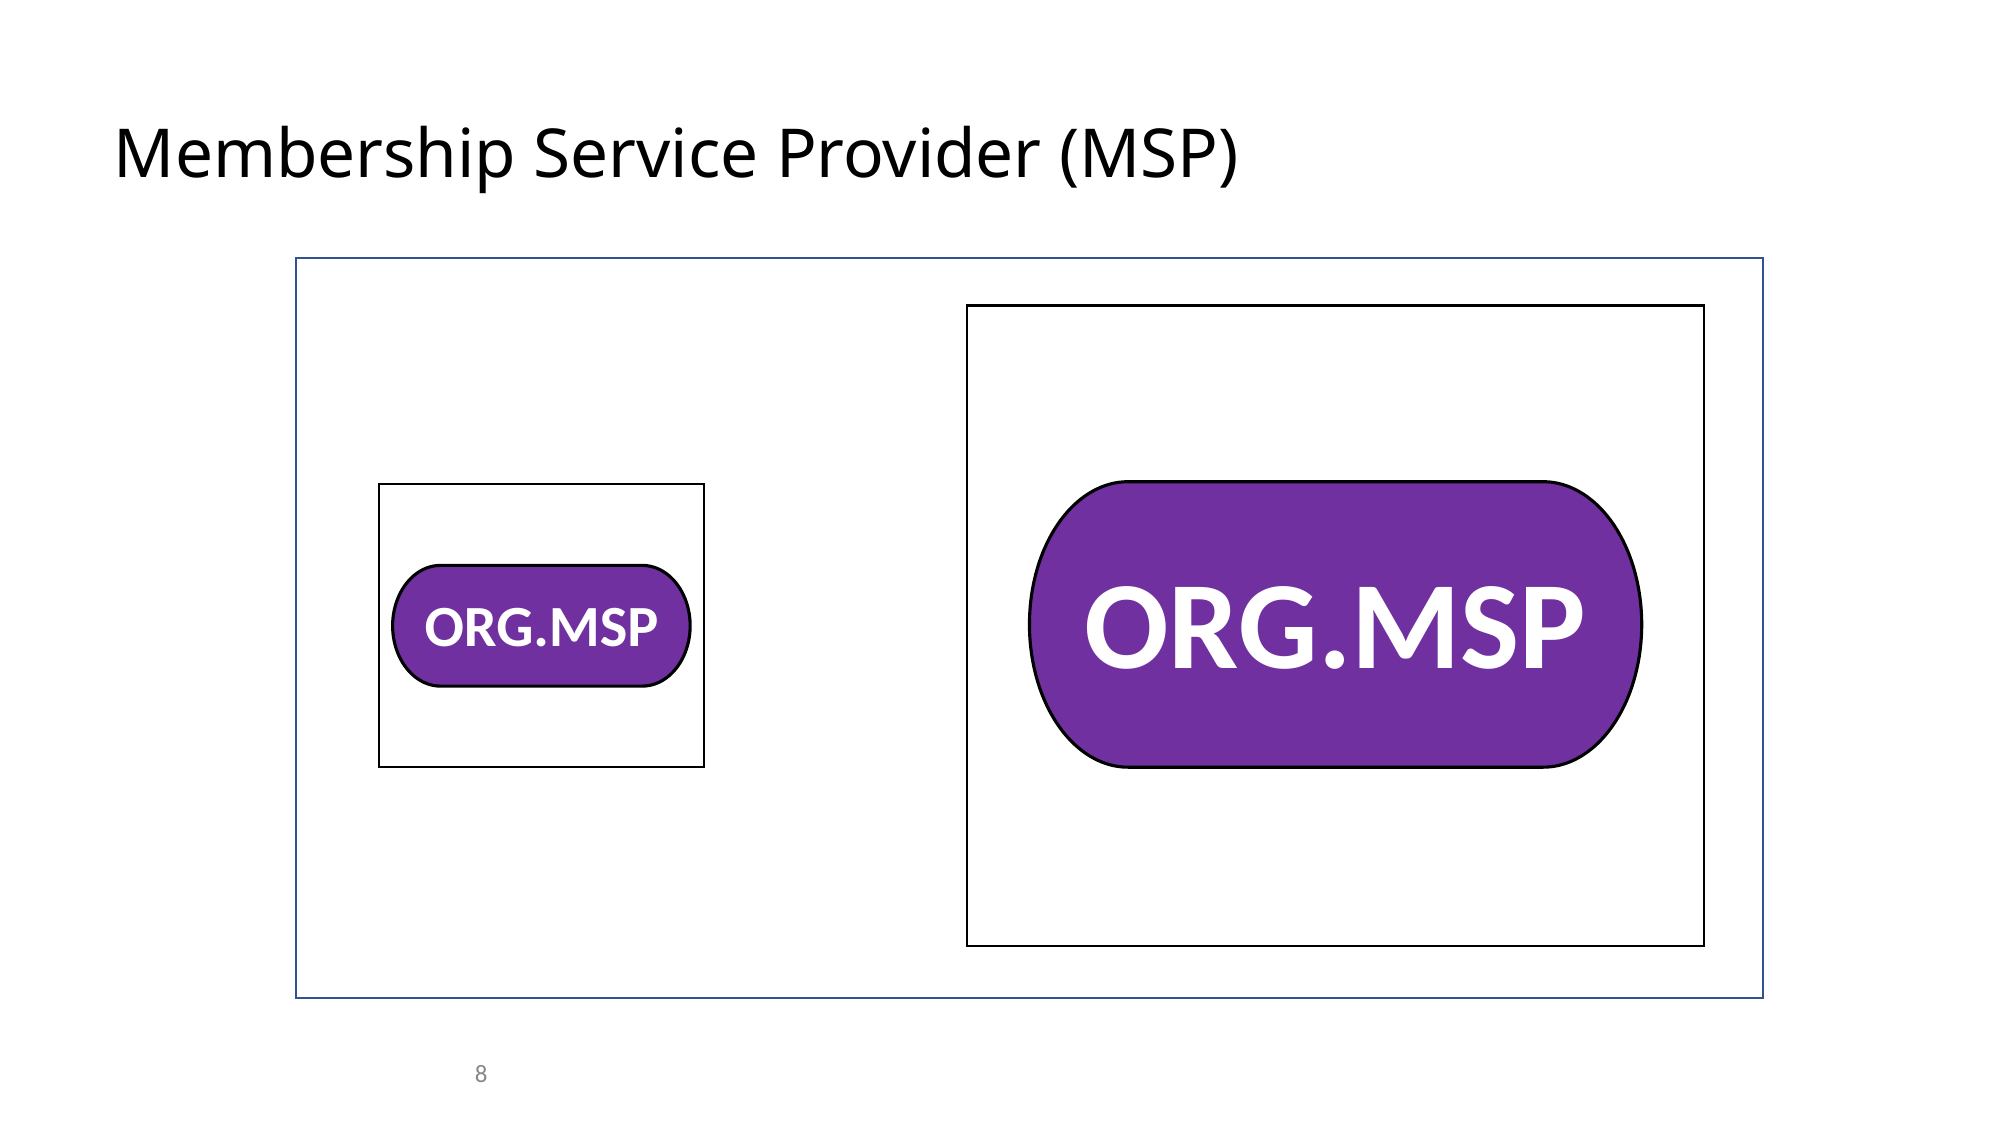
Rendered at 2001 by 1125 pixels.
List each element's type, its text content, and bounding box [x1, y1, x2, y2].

text_box ORG.MSP [1029, 481, 1642, 768]
text_box [295, 258, 1763, 999]
text_box ORG.MSP [392, 565, 691, 687]
text_box [378, 484, 705, 768]
text_box [967, 305, 1705, 947]
title Membership Service Provider (MSP) [113, 118, 1887, 202]
slide_number 8 [464, 1050, 496, 1096]
